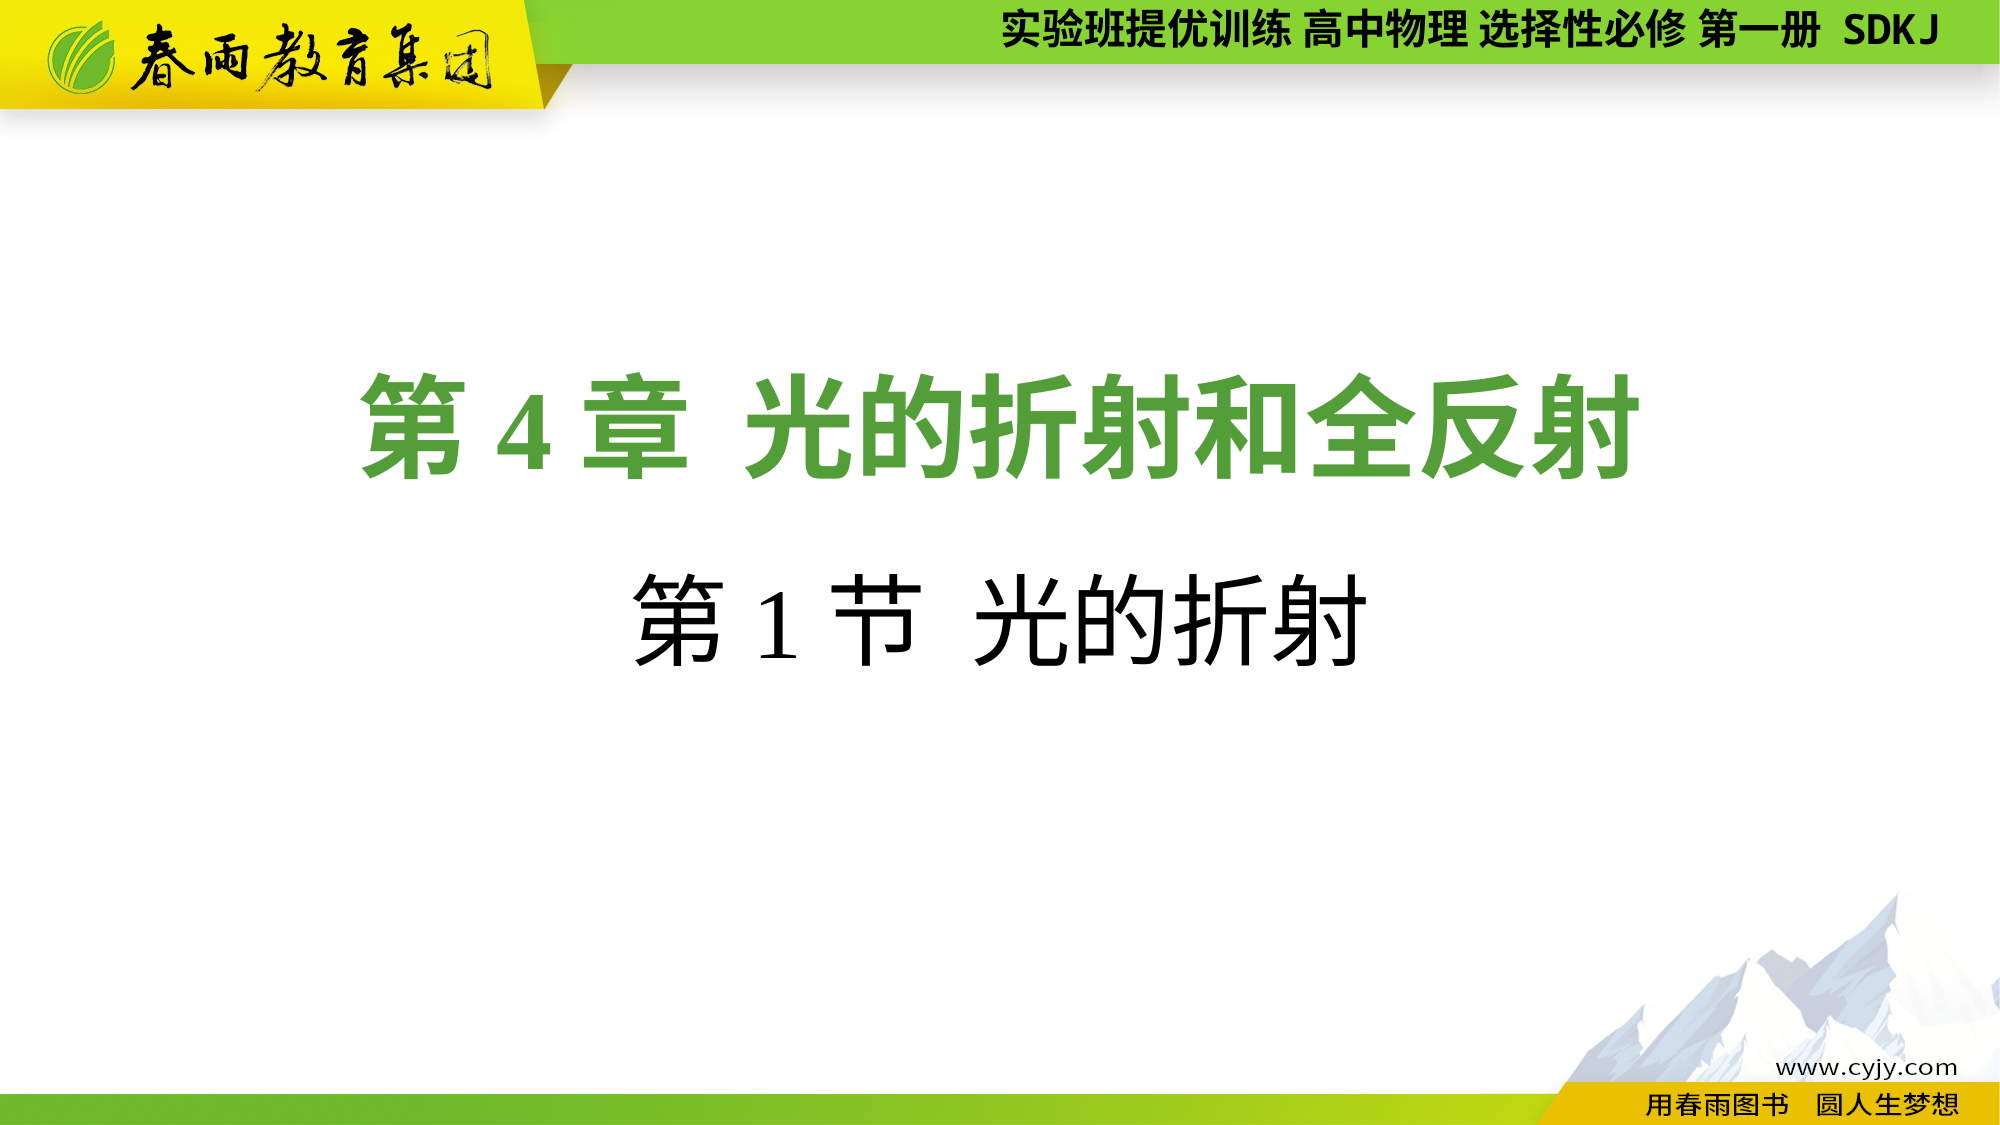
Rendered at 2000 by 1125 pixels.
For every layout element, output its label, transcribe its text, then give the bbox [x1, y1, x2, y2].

picture [0, 687, 2000, 1125]
picture [0, 0, 2000, 282]
text_box 第4章 光的折射和全反射 [0, 282, 2000, 491]
text_box 第1节 光的折射 [0, 491, 2000, 687]
